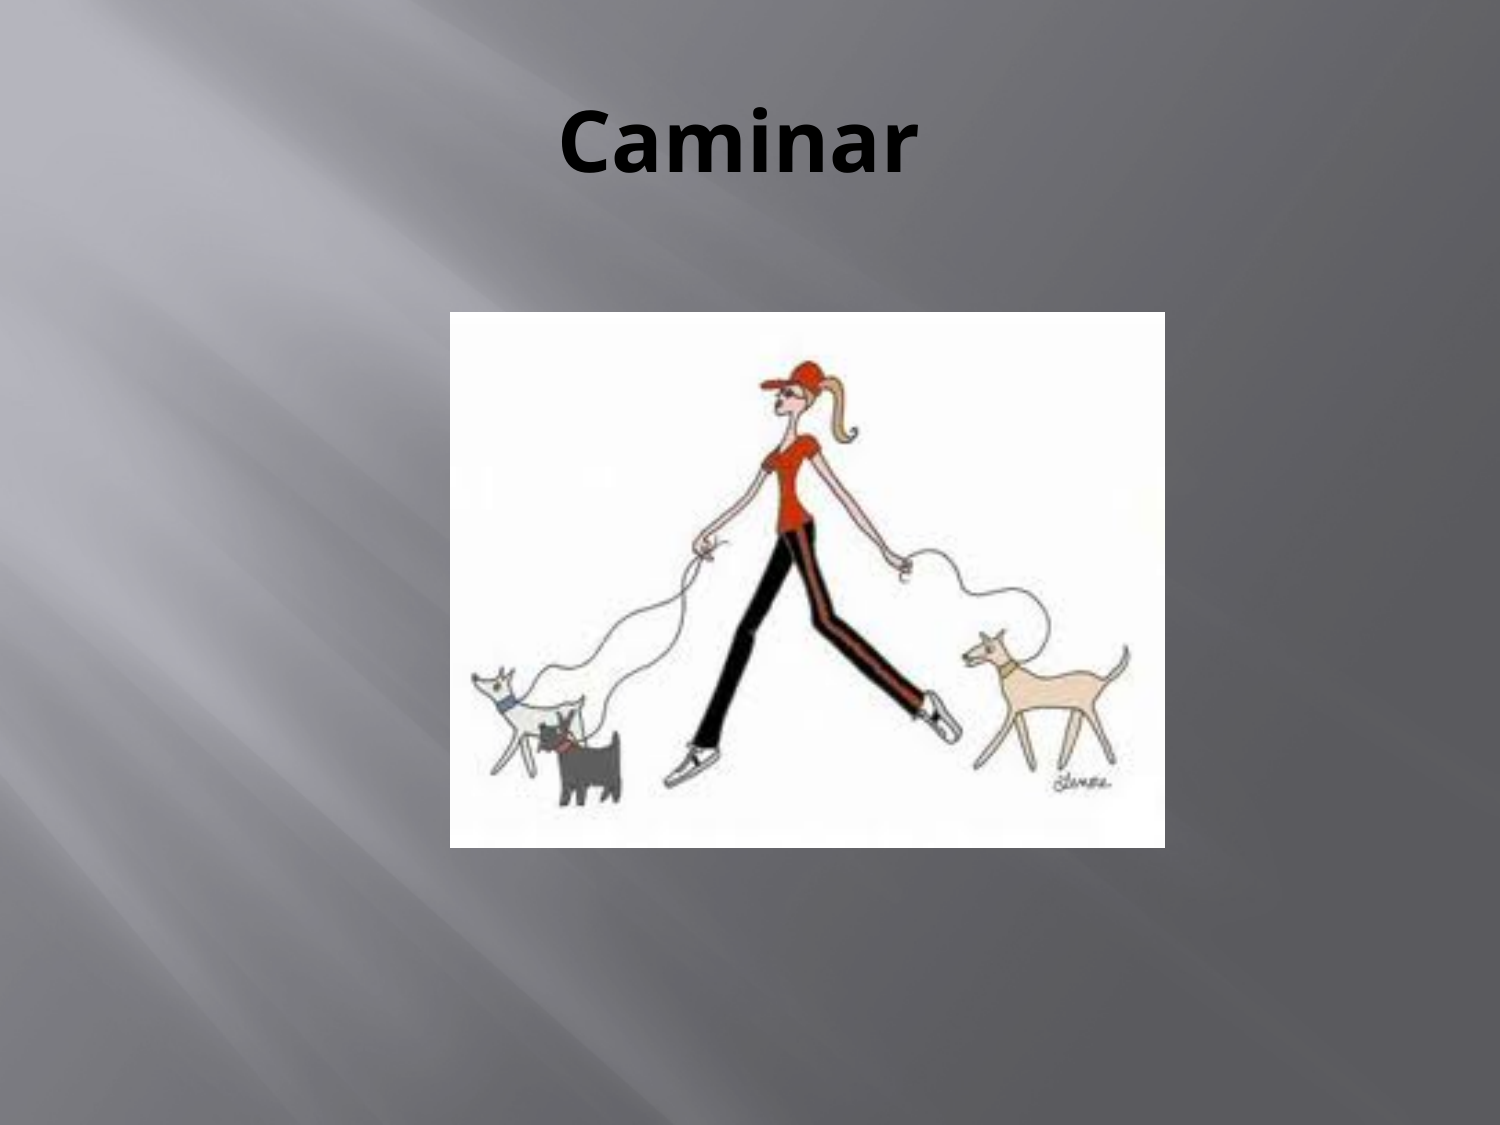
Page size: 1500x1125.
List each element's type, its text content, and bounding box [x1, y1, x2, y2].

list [449, 312, 1166, 849]
title Caminar [75, 45, 1425, 233]
